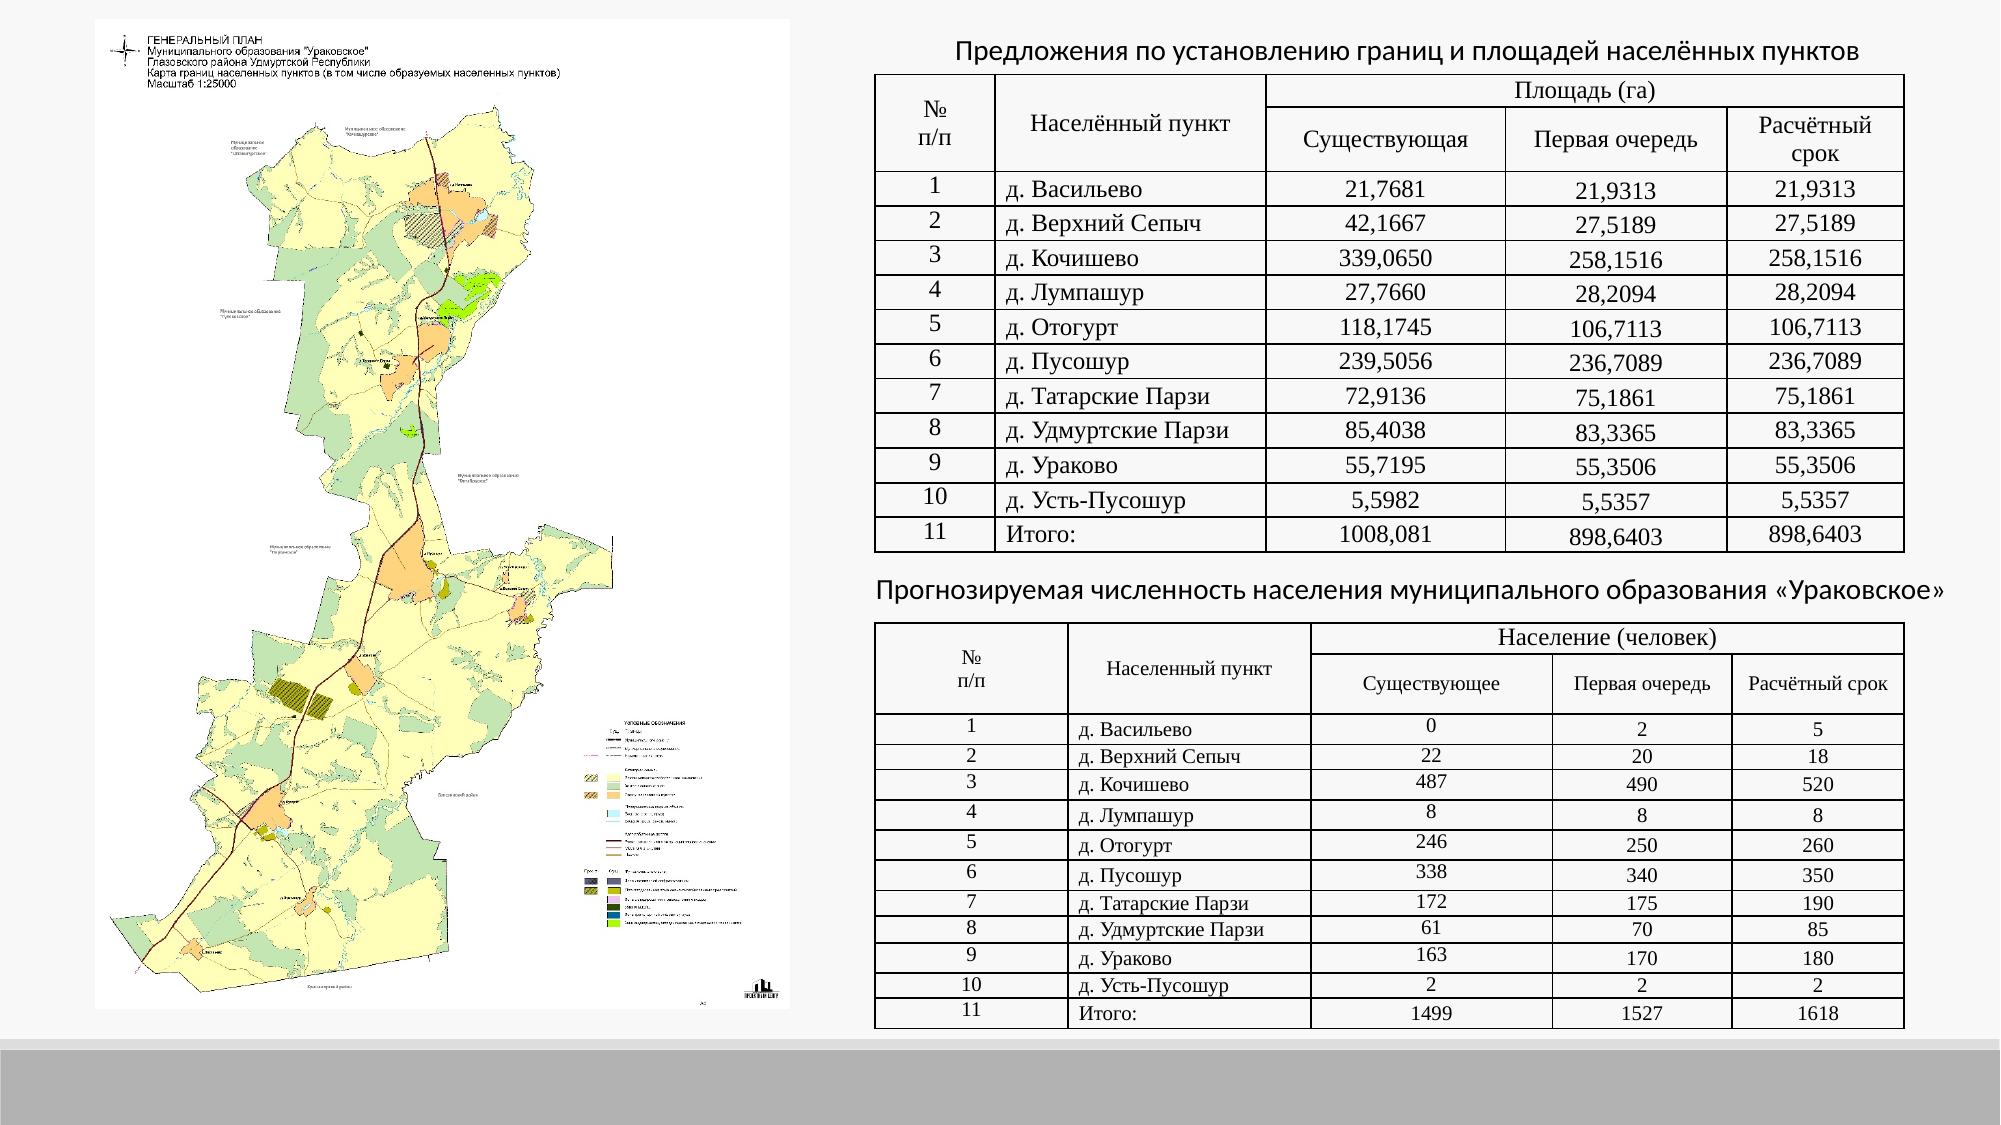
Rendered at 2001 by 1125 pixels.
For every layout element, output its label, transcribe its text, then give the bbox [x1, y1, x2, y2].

table_cell 21,7681 [1267, 172, 1505, 205]
table_cell 5 [1733, 715, 1903, 744]
table_cell 1 [876, 172, 994, 205]
table_cell 5 [876, 310, 994, 343]
table_header Площадь (га) [1267, 75, 1903, 106]
table_cell 8 [876, 917, 1067, 942]
table_cell д. Татарские Парзи [996, 379, 1265, 412]
table_cell 487 [1312, 770, 1552, 799]
table_cell 83,3365 [1506, 414, 1726, 447]
table_cell 70 [1553, 917, 1731, 942]
table_cell 520 [1733, 770, 1903, 799]
table_cell 10 [876, 974, 1067, 997]
table_cell 55,3506 [1728, 449, 1903, 482]
table_cell д. Усть-Пусошур [996, 484, 1265, 516]
table_cell 20 [1553, 745, 1731, 769]
table_cell 5,5357 [1506, 484, 1726, 516]
table_cell 21,9313 [1506, 172, 1726, 205]
table_cell 1618 [1733, 999, 1903, 1028]
table_cell д. Пусошур [1069, 861, 1310, 890]
table_cell 106,7113 [1506, 310, 1726, 343]
table_header № п/п [876, 624, 1067, 713]
table_cell 7 [876, 379, 994, 412]
table_cell 350 [1733, 861, 1903, 890]
table_cell 28,2094 [1506, 276, 1726, 309]
table_cell Первая очередь [1506, 108, 1726, 171]
table_cell д. Татарские Парзи [1069, 891, 1310, 915]
table_cell Итого: [996, 518, 1265, 551]
table_cell 21,9313 [1728, 172, 1903, 205]
table_cell 170 [1553, 944, 1731, 972]
table_cell 3 [876, 770, 1067, 799]
table_cell 7 [876, 891, 1067, 915]
table_cell 6 [876, 345, 994, 378]
table_cell Итого: [1069, 999, 1310, 1028]
table_cell 239,5056 [1267, 345, 1505, 378]
table_header Населенный пункт [1069, 624, 1310, 713]
table_cell 9 [876, 449, 994, 482]
table_cell д. Лумпашур [1069, 801, 1310, 829]
table_cell 2 [1733, 974, 1903, 997]
table_cell 340 [1553, 861, 1731, 890]
table_cell 42,1667 [1267, 207, 1505, 240]
table_cell 339,0650 [1267, 241, 1505, 274]
table_header № п/п [876, 75, 994, 171]
table_cell 72,9136 [1267, 379, 1505, 412]
table_cell 898,6403 [1506, 518, 1726, 551]
table_cell 9 [876, 944, 1067, 972]
table_cell д. Отогурт [996, 310, 1265, 343]
table_cell 172 [1312, 891, 1552, 915]
table_cell д. Лумпашур [996, 276, 1265, 309]
table_cell Расчётный срок [1733, 655, 1903, 713]
text_box Прогнозируемая численность населения муниципального образования «Ураковское» [797, 554, 2000, 615]
table_cell 898,6403 [1728, 518, 1903, 551]
table_cell 11 [876, 518, 994, 551]
table_cell 258,1516 [1728, 241, 1903, 274]
table_cell 236,7089 [1506, 345, 1726, 378]
table_cell 0 [1312, 715, 1552, 744]
table_cell д. Ураково [1069, 944, 1310, 972]
table_cell 2 [876, 207, 994, 240]
table_cell 490 [1553, 770, 1731, 799]
table_cell 2 [1553, 974, 1731, 997]
table_cell 61 [1312, 917, 1552, 942]
table_cell 8 [1733, 801, 1903, 829]
table_cell 118,1745 [1267, 310, 1505, 343]
table_cell 10 [876, 484, 994, 516]
table_cell 11 [876, 999, 1067, 1028]
table_cell д. Ураково [996, 449, 1265, 482]
table_cell 55,7195 [1267, 449, 1505, 482]
table_cell Существующее [1312, 655, 1552, 713]
table_cell 163 [1312, 944, 1552, 972]
table_cell 1527 [1553, 999, 1731, 1028]
table_cell Расчётный срок [1728, 108, 1903, 171]
table_cell д. Удмуртские Парзи [996, 414, 1265, 447]
table_cell 5 [876, 831, 1067, 859]
table_header Населённый пункт [996, 75, 1265, 171]
table_cell 75,1861 [1728, 379, 1903, 412]
table_cell 1 [876, 715, 1067, 744]
table_cell 190 [1733, 891, 1903, 915]
table_cell 18 [1733, 745, 1903, 769]
table_cell 28,2094 [1728, 276, 1903, 309]
table_cell 85,4038 [1267, 414, 1505, 447]
table_cell 338 [1312, 861, 1552, 890]
table_cell 27,5189 [1506, 207, 1726, 240]
table_cell 4 [876, 276, 994, 309]
table_cell 260 [1733, 831, 1903, 859]
table_cell 3 [876, 241, 994, 274]
table_cell д. Кочишево [1069, 770, 1310, 799]
table_cell 1499 [1312, 999, 1552, 1028]
table_cell д. Васильево [996, 172, 1265, 205]
table_cell 75,1861 [1506, 379, 1726, 412]
table_cell Первая очередь [1553, 655, 1731, 713]
table_cell 180 [1733, 944, 1903, 972]
table_cell д. Верхний Сепыч [996, 207, 1265, 240]
table_cell 236,7089 [1728, 345, 1903, 378]
table_cell 22 [1312, 745, 1552, 769]
table_cell 8 [1312, 801, 1552, 829]
table_cell 8 [876, 414, 994, 447]
table_cell 258,1516 [1506, 241, 1726, 274]
table_cell 2 [876, 745, 1067, 769]
table_cell д. Васильево [1069, 715, 1310, 744]
table_cell 27,5189 [1728, 207, 1903, 240]
table_cell 5,5982 [1267, 484, 1505, 516]
table_cell д. Отогурт [1069, 831, 1310, 859]
table_cell 27,7660 [1267, 276, 1505, 309]
table_cell 2 [1553, 715, 1731, 744]
picture [95, 18, 790, 1010]
table_cell 106,7113 [1728, 310, 1903, 343]
table_cell д. Пусошур [996, 345, 1265, 378]
table_cell 2 [1312, 974, 1552, 997]
table_cell 4 [876, 801, 1067, 829]
table_cell 83,3365 [1728, 414, 1903, 447]
table_cell 6 [876, 861, 1067, 890]
table_cell 5,5357 [1728, 484, 1903, 516]
table_cell 246 [1312, 831, 1552, 859]
table_cell 85 [1733, 917, 1903, 942]
table_cell д. Усть-Пусошур [1069, 974, 1310, 997]
table_cell д. Кочишево [996, 241, 1265, 274]
table_cell 55,3506 [1506, 449, 1726, 482]
table_cell 250 [1553, 831, 1731, 859]
text_box Предложения по установлению границ и площадей населённых пунктов [940, 23, 1916, 74]
table_cell 8 [1553, 801, 1731, 829]
table_cell д. Верхний Сепыч [1069, 745, 1310, 769]
table_cell Существующая [1267, 108, 1505, 171]
table_cell д. Удмуртские Парзи [1069, 917, 1310, 942]
table_cell 1008,081 [1267, 518, 1505, 551]
table_header Население (человек) [1312, 624, 1903, 653]
table_cell 175 [1553, 891, 1731, 915]
